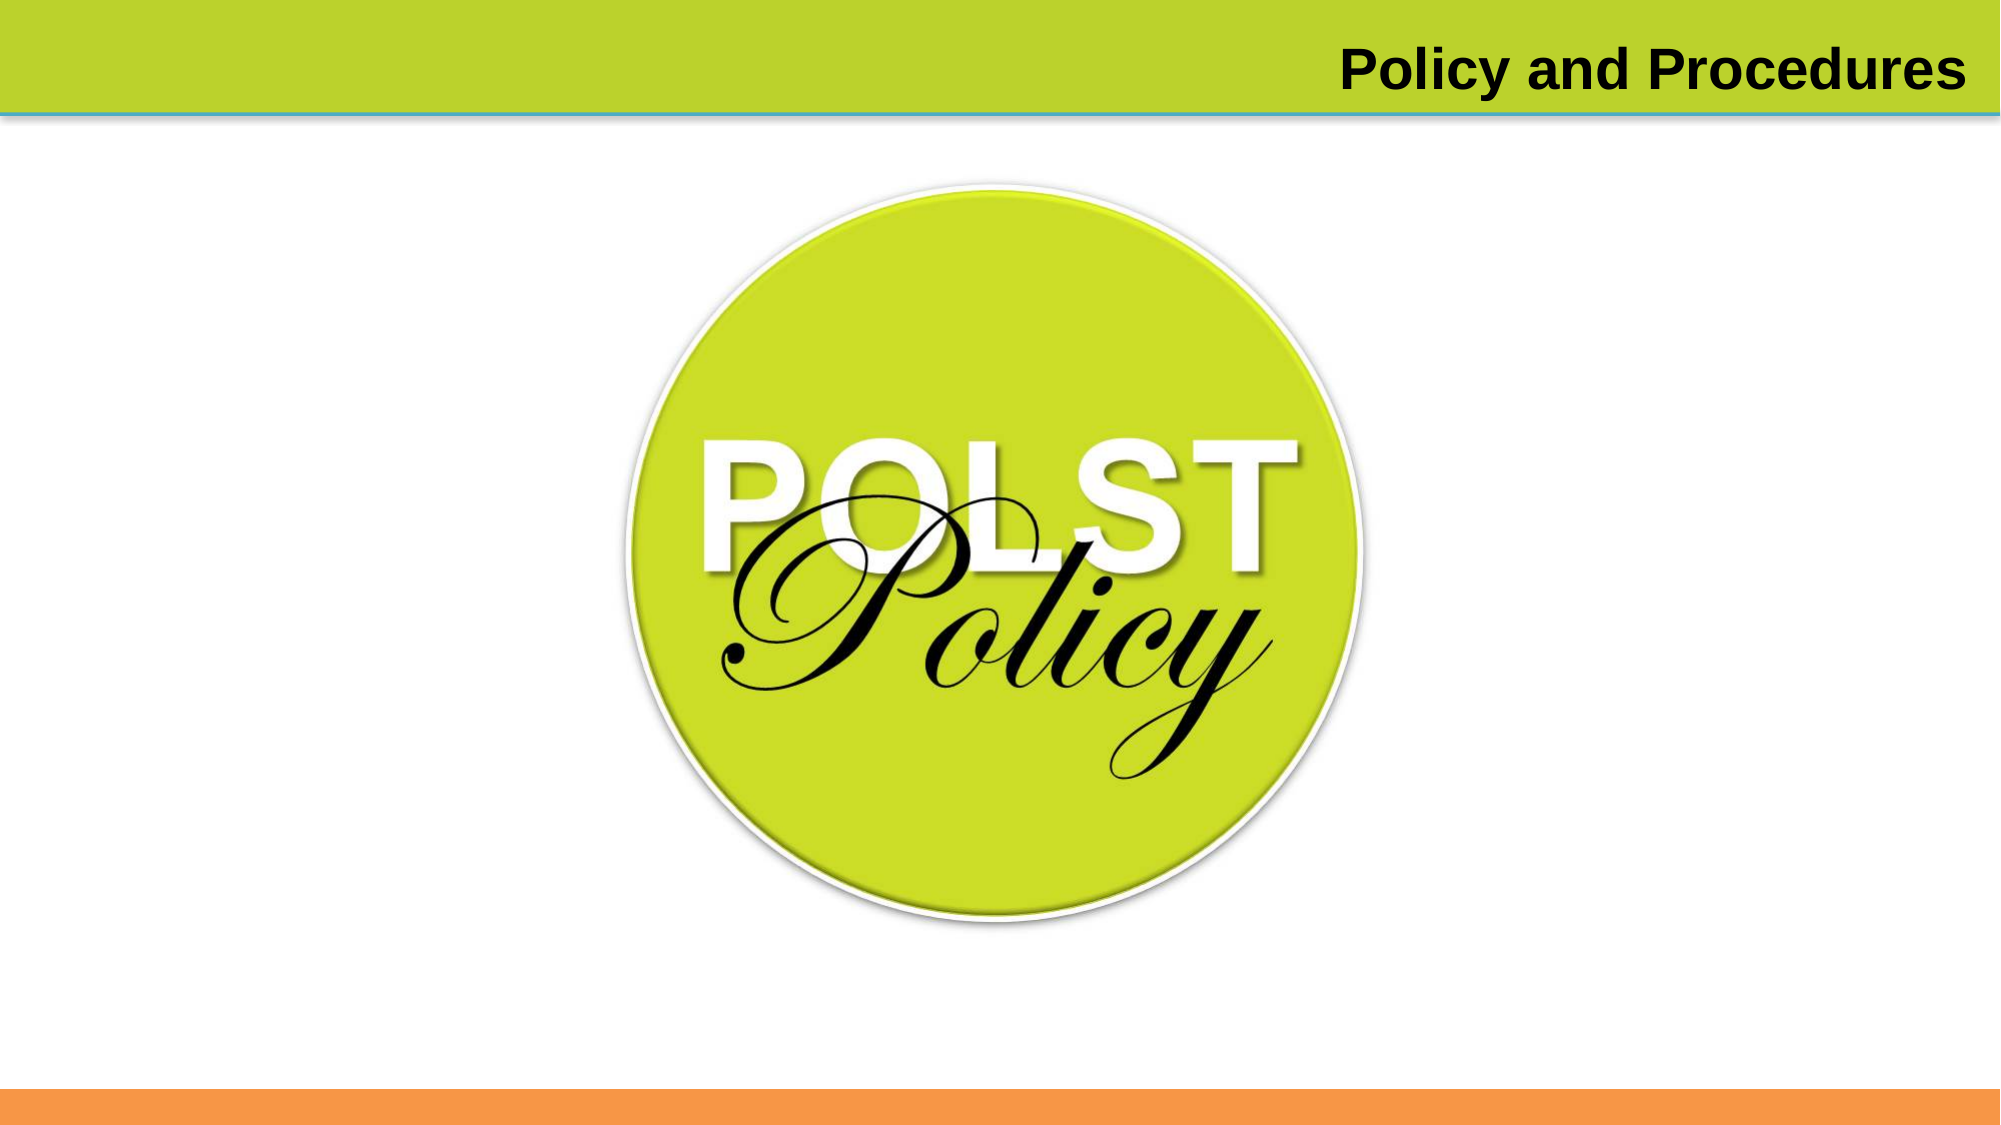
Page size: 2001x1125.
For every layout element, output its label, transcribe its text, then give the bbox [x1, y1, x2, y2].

title Policy and Procedures [183, 19, 1984, 113]
picture [515, 170, 1424, 955]
